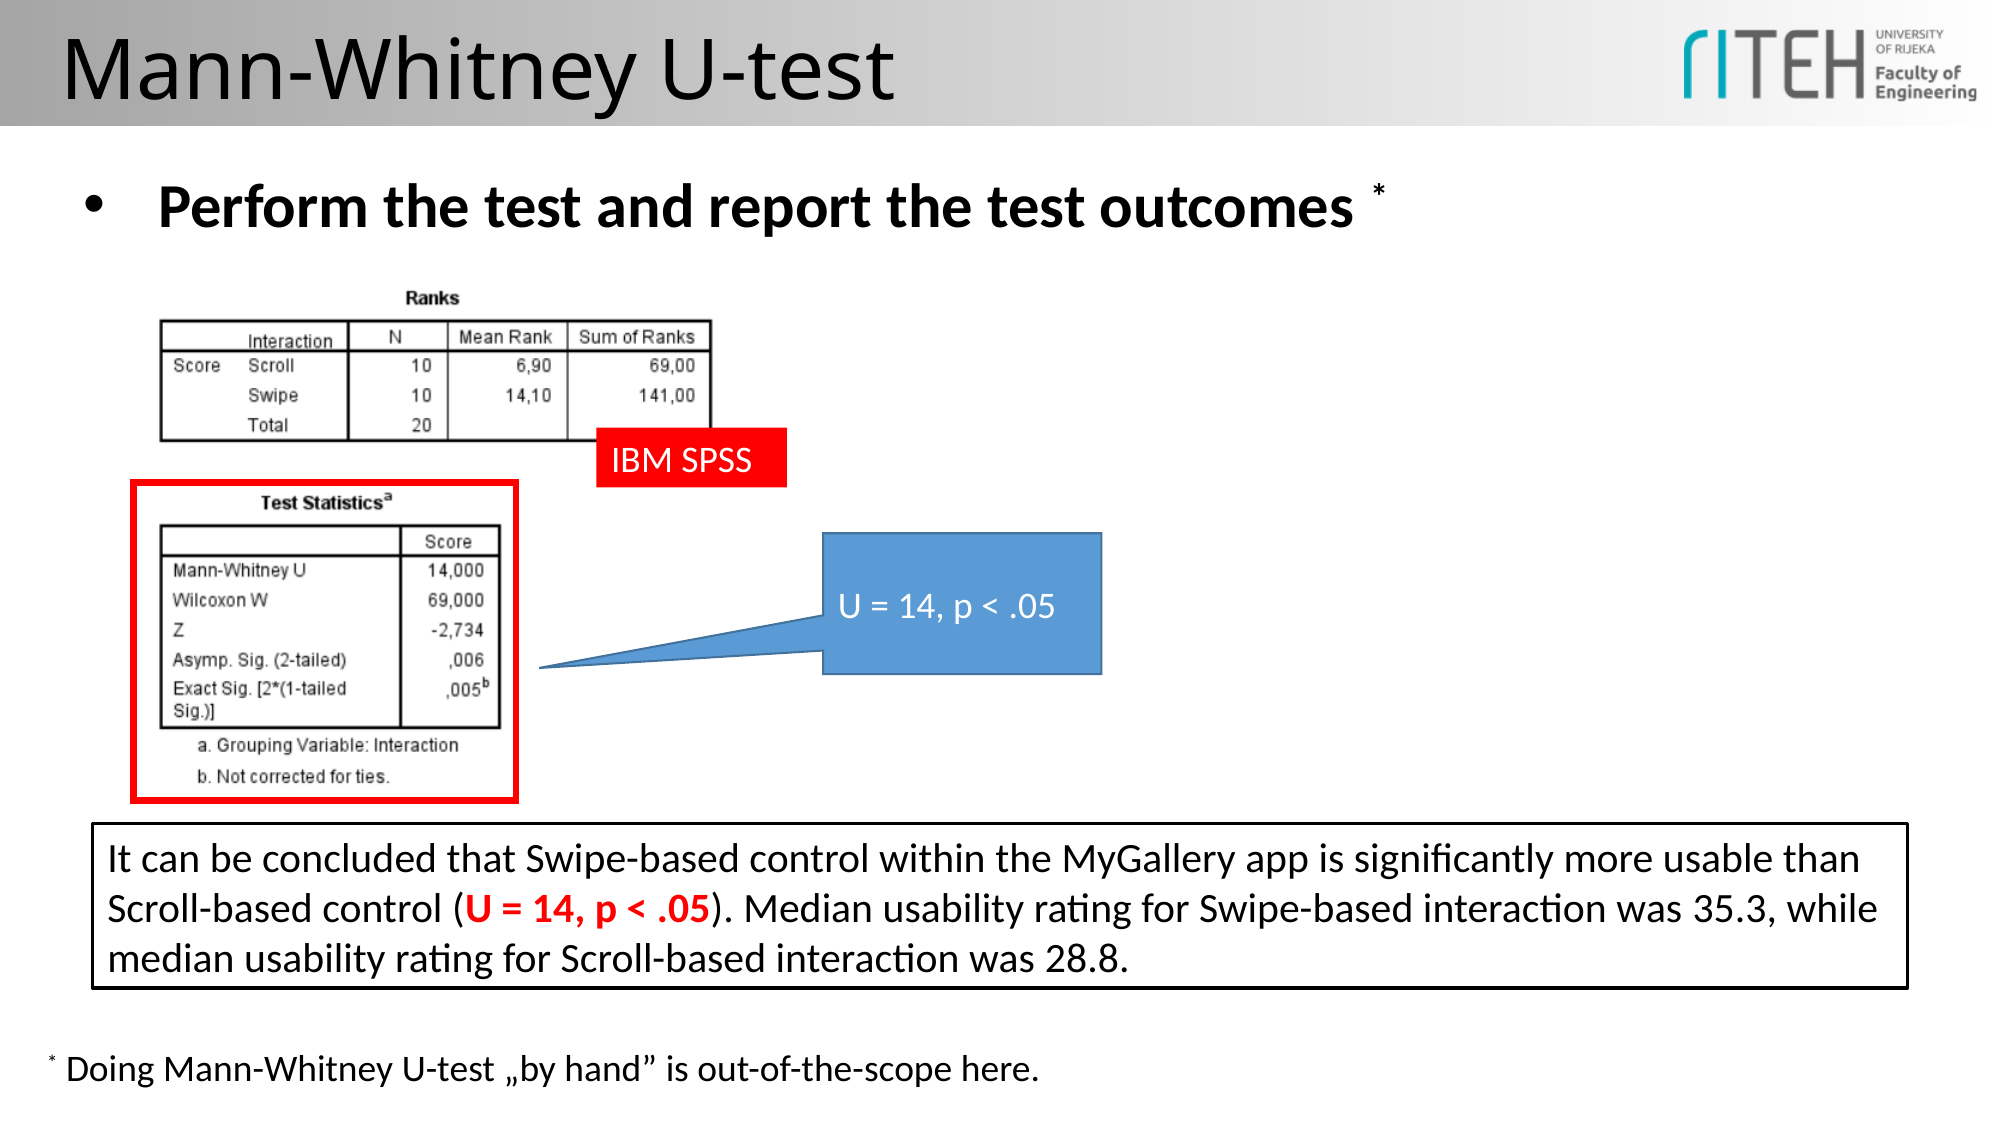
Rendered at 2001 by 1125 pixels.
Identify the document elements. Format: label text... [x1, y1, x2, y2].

text_box Perform the test and report the test outcomes * [68, 158, 1932, 248]
title Mann-Whitney U-test [45, 20, 1601, 126]
text_box [133, 481, 517, 802]
picture [1683, 20, 1977, 107]
text_box U = 14, p < .05 [727, 532, 1103, 676]
picture [151, 265, 727, 801]
text_box [0, 0, 2000, 127]
text_box It can be concluded that Swipe-based control within the MyGallery app is significantly more usable than Scroll-based control (U = 14, p < .05). Median usability rating for Swipe-based interaction was 35.3, while median usability rating for Scroll-based interaction was 28.8. [92, 823, 1908, 988]
subtitle * Doing Mann-Whitney U-test „by hand” is out-of-the-scope here. [31, 1042, 1195, 1099]
text_box IBM SPSS [727, 427, 787, 488]
